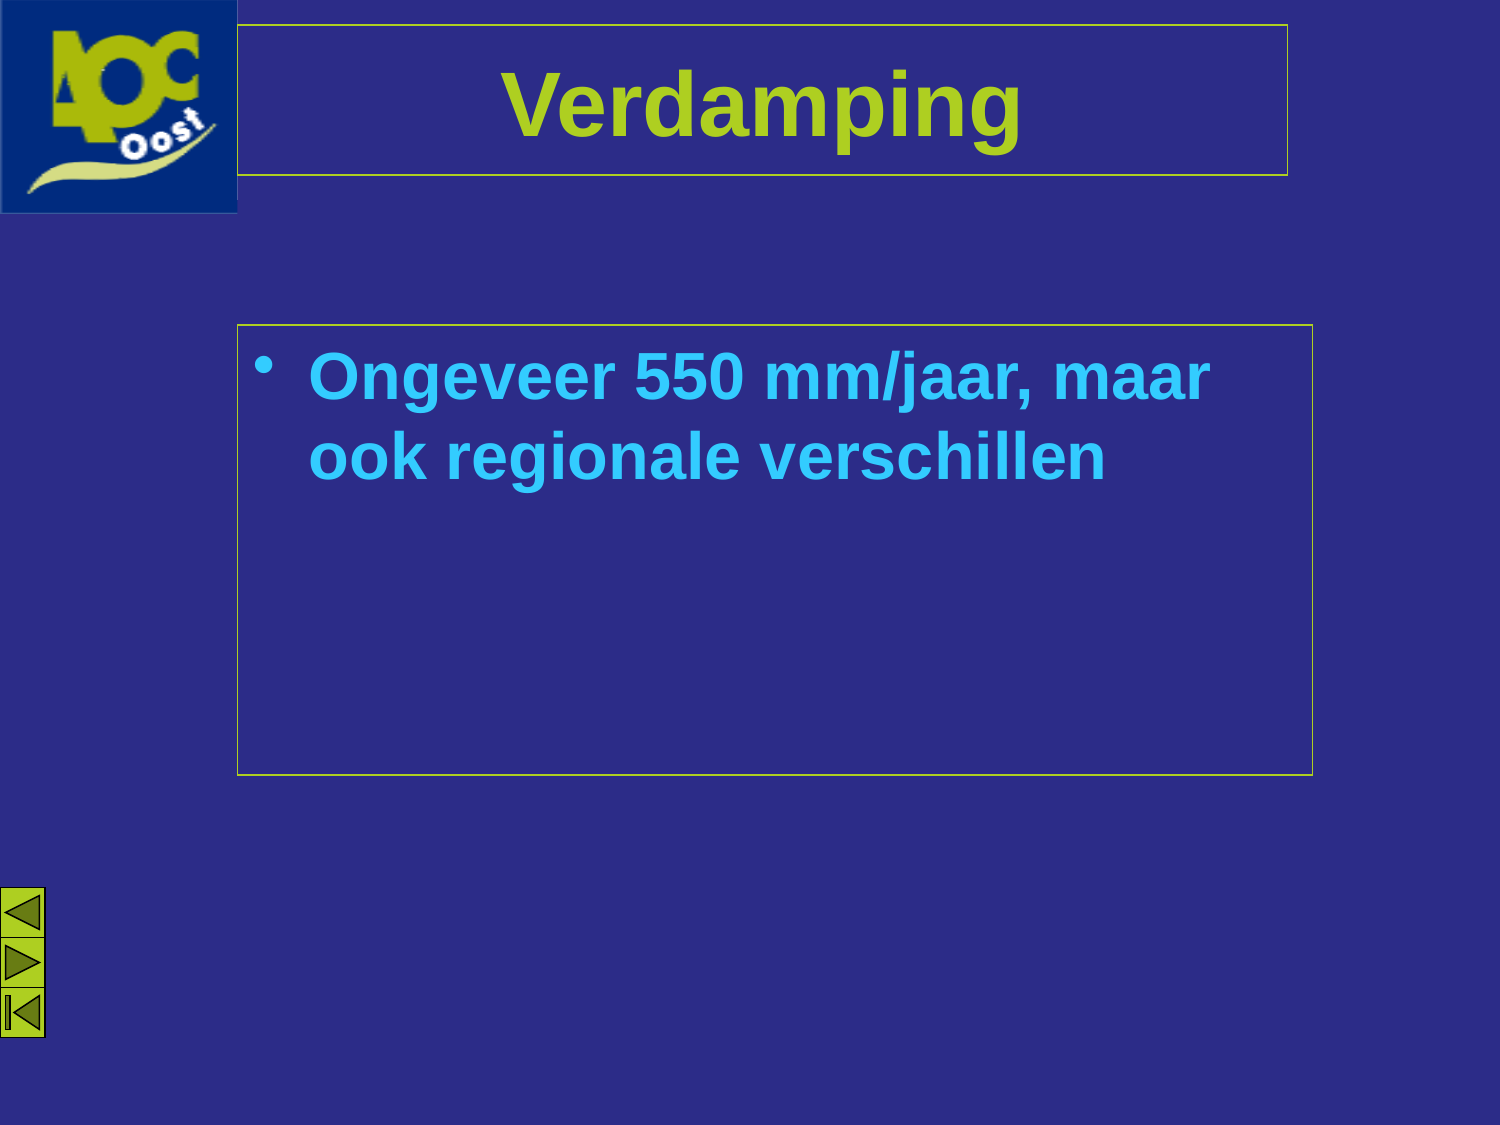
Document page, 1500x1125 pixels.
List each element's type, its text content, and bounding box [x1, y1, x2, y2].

title Verdamping [237, 24, 1288, 176]
picture [0, 0, 238, 214]
list Ongeveer 550 mm/jaar, maar ook regionale verschillen [237, 324, 1313, 776]
